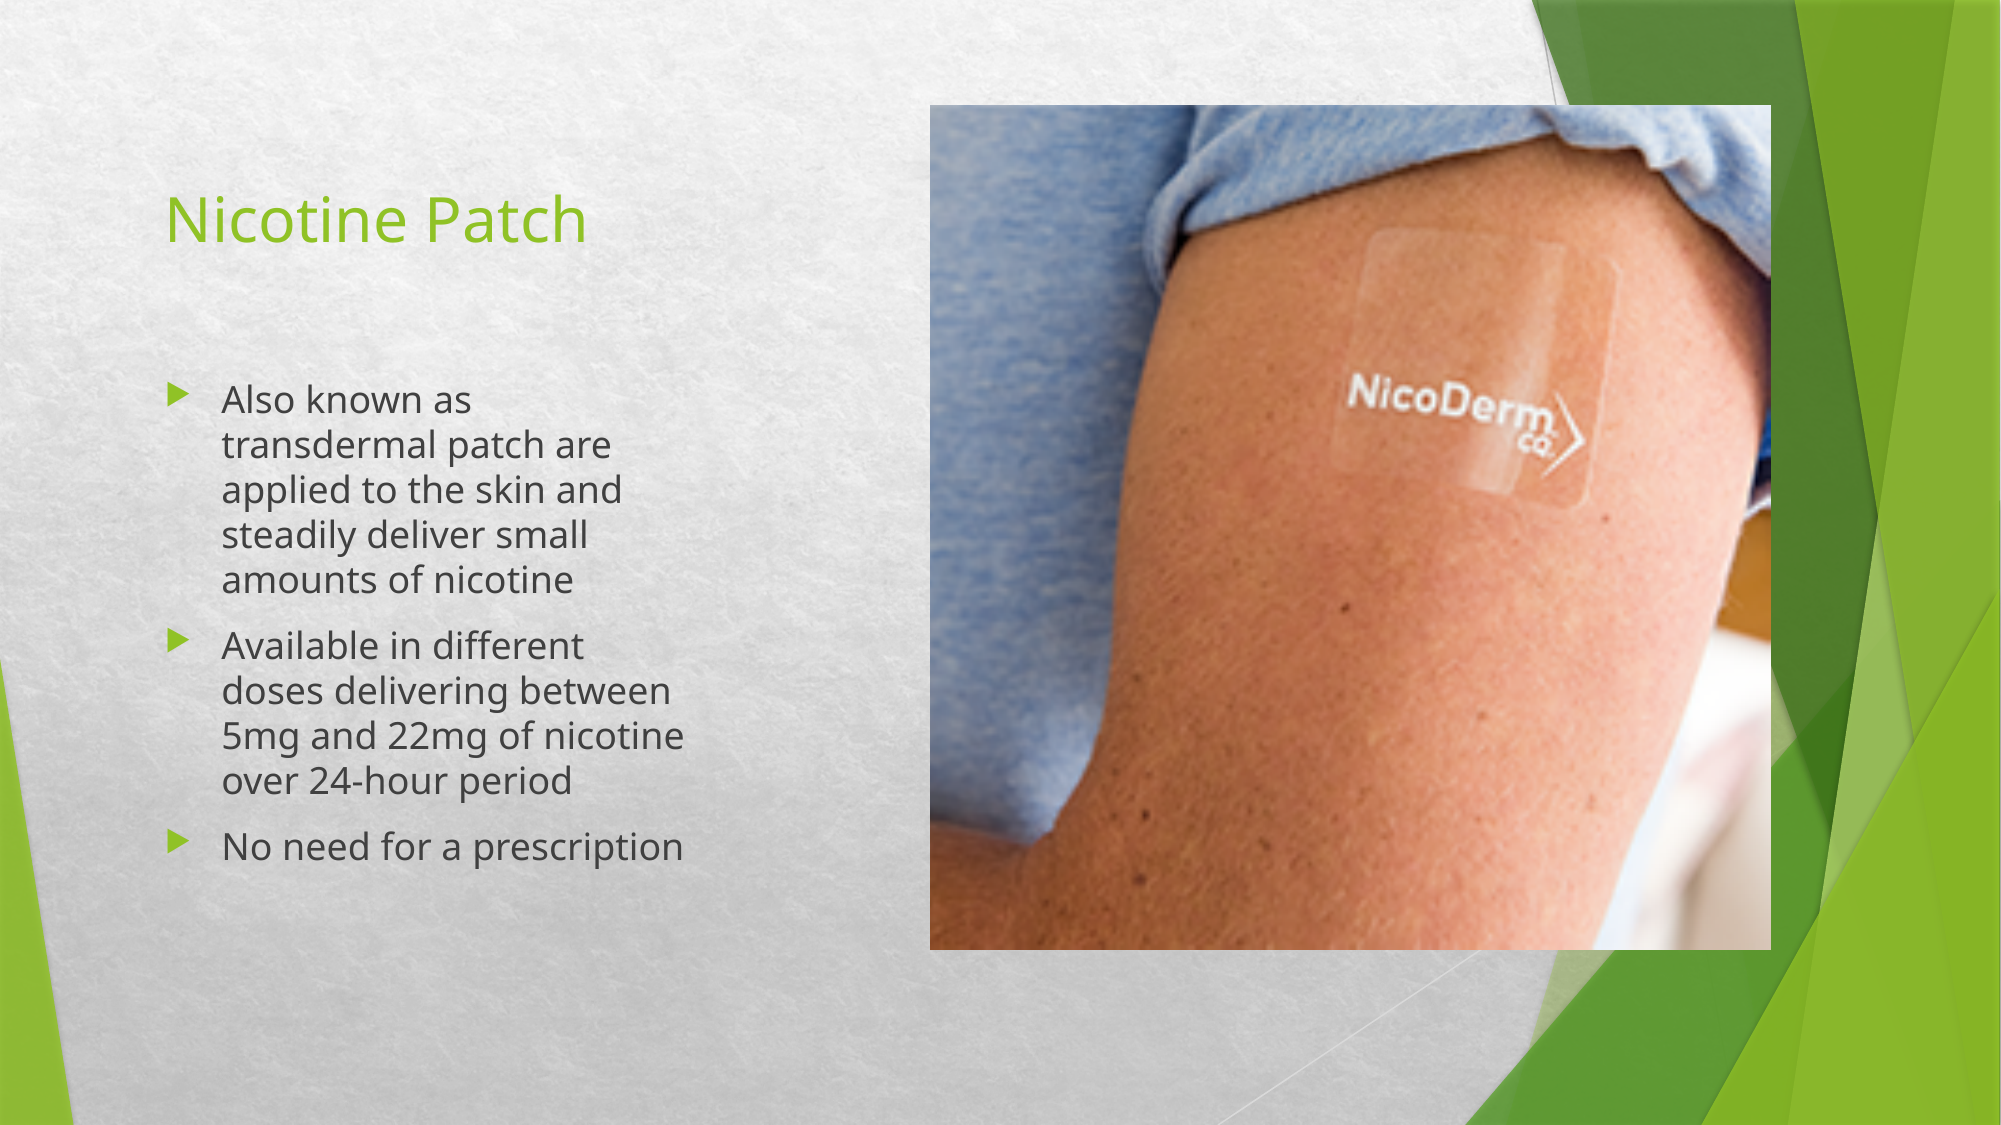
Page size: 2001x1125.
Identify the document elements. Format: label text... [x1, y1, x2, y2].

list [929, 104, 1771, 951]
title Nicotine Patch [149, 105, 705, 331]
list Also known as transdermal patch are applied to the skin and steadily deliver small amounts of nicotine Available in different doses delivering between 5mg and 22mg of nicotine over 24-hour period No need for a prescription [149, 368, 701, 950]
